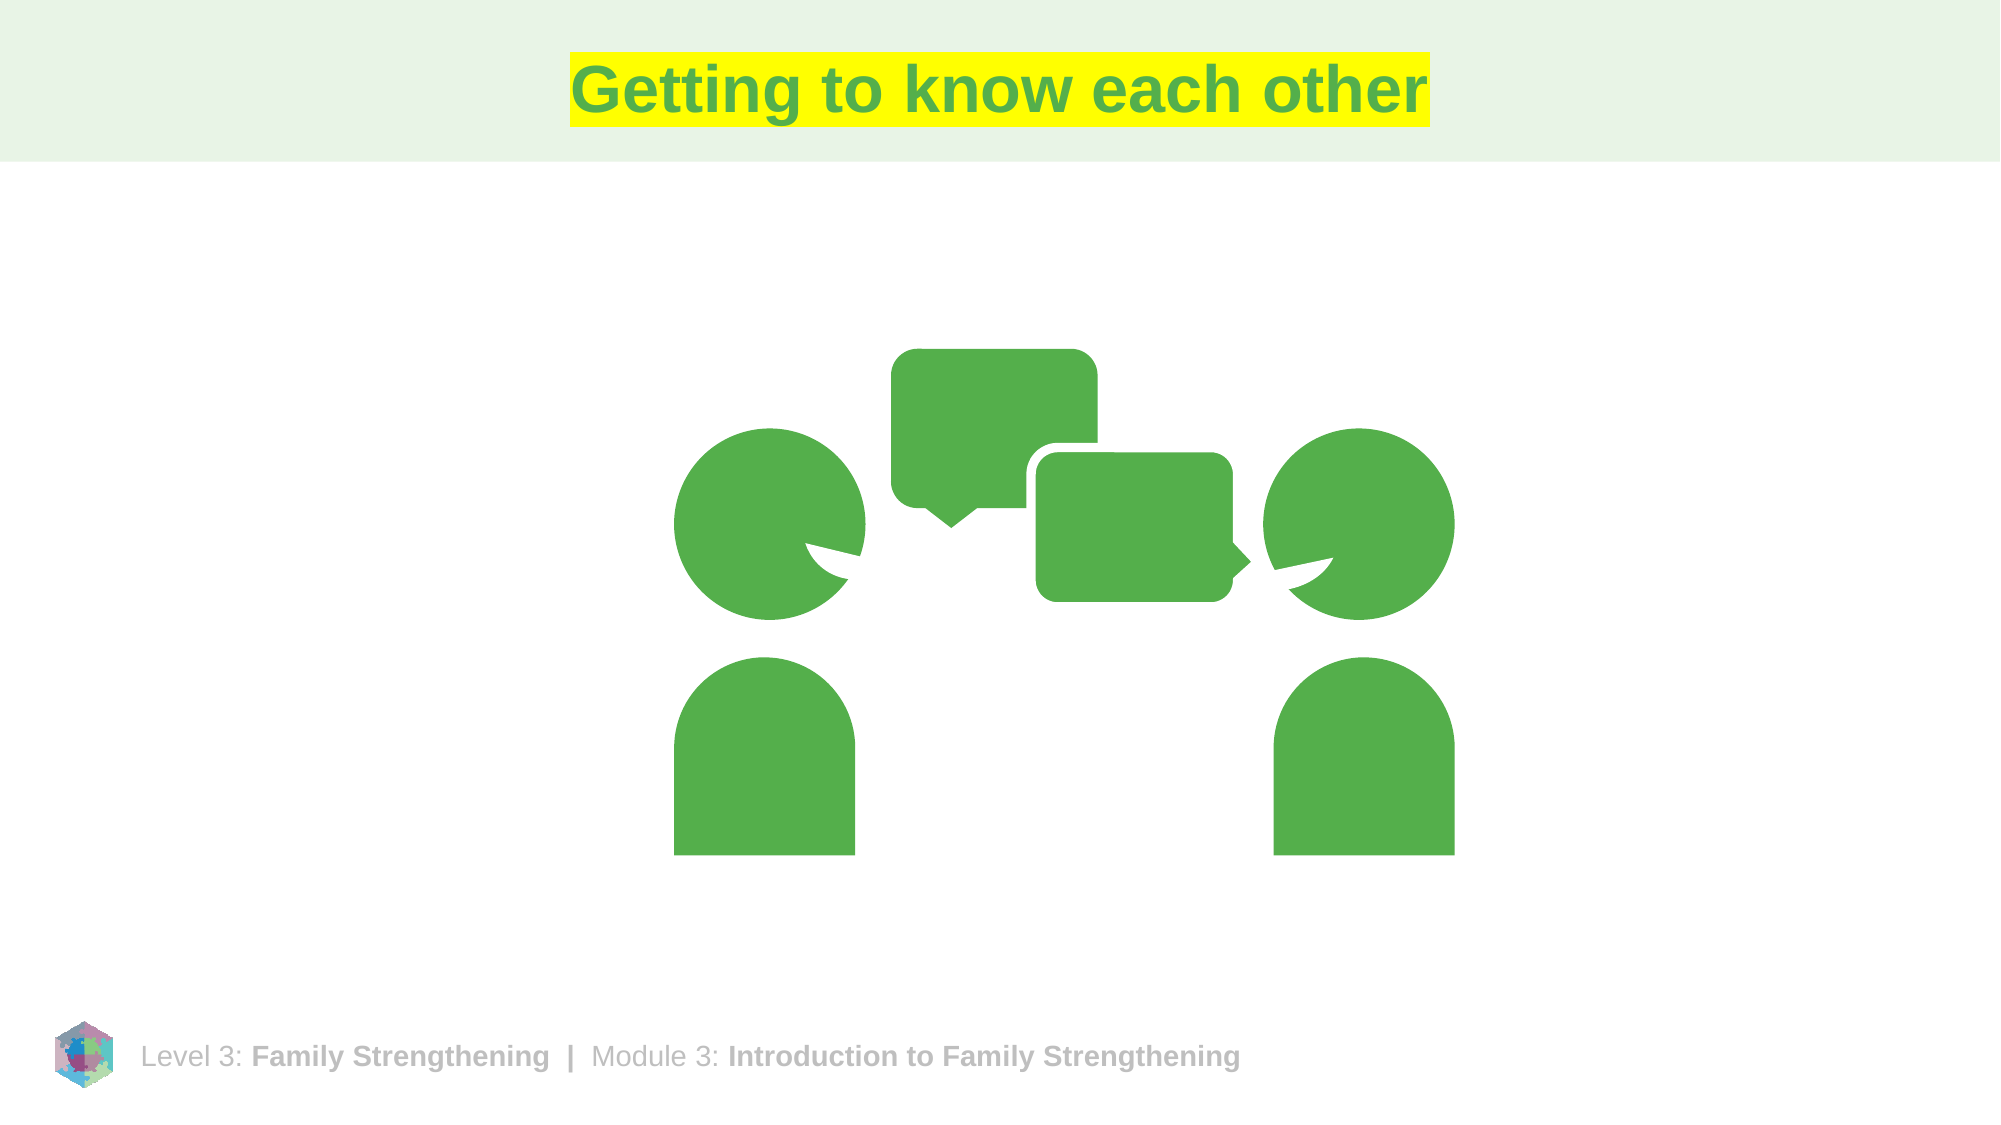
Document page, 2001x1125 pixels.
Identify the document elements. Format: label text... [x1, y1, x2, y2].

title Getting to know each other [137, 19, 1863, 163]
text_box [674, 348, 1455, 856]
picture [55, 1021, 113, 1088]
